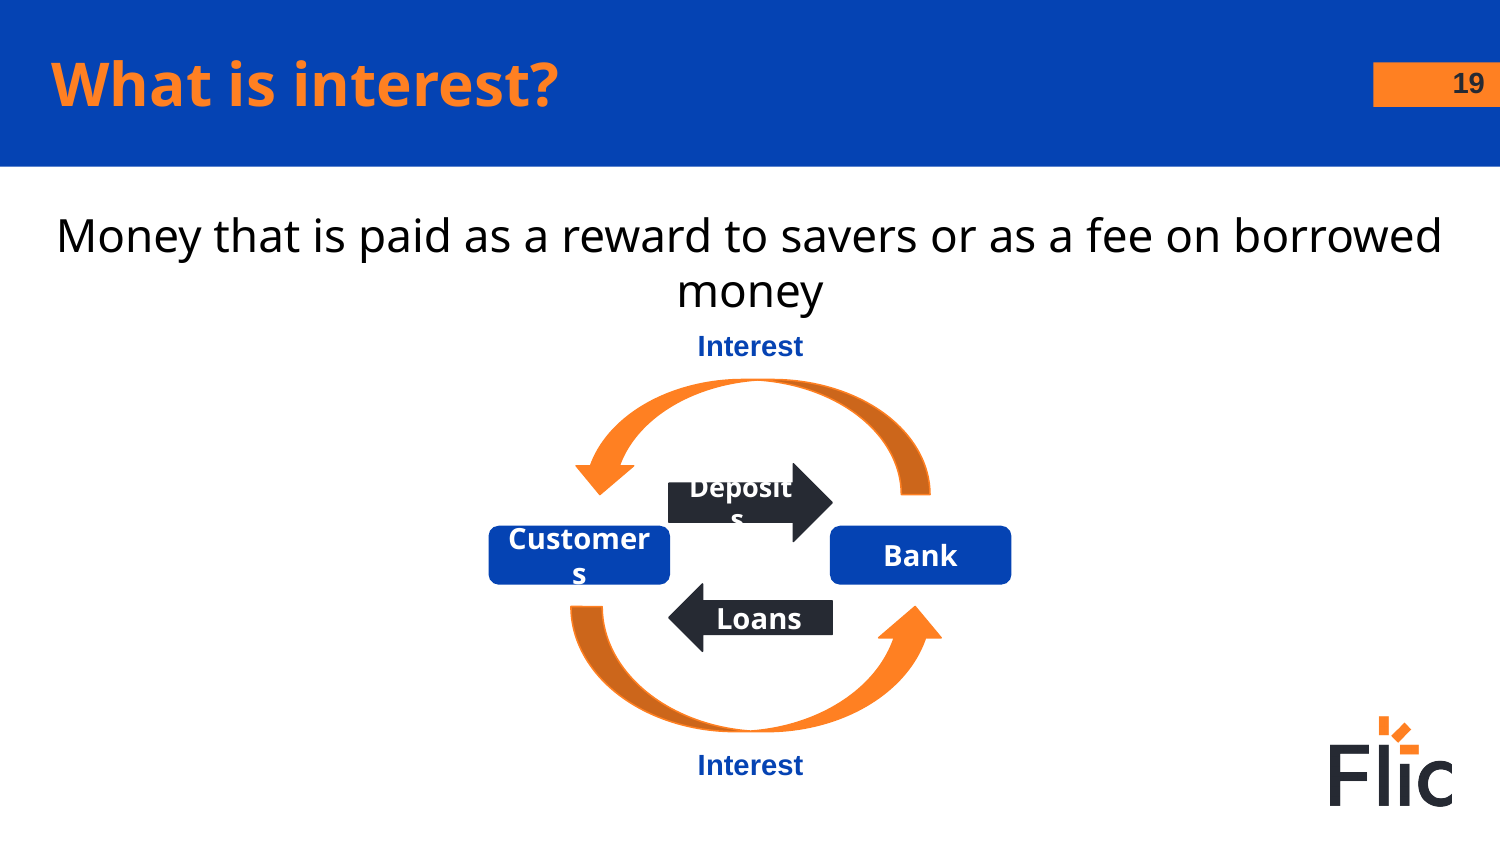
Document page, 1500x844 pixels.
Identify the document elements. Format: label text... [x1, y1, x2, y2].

picture [1330, 716, 1452, 807]
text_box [488, 311, 1011, 798]
text_box Money that is paid as a reward to savers or as a fee on borrowed money [0, 191, 1500, 332]
title What is interest? [36, 40, 1305, 125]
slide_number ‹#› [1410, 49, 1500, 115]
